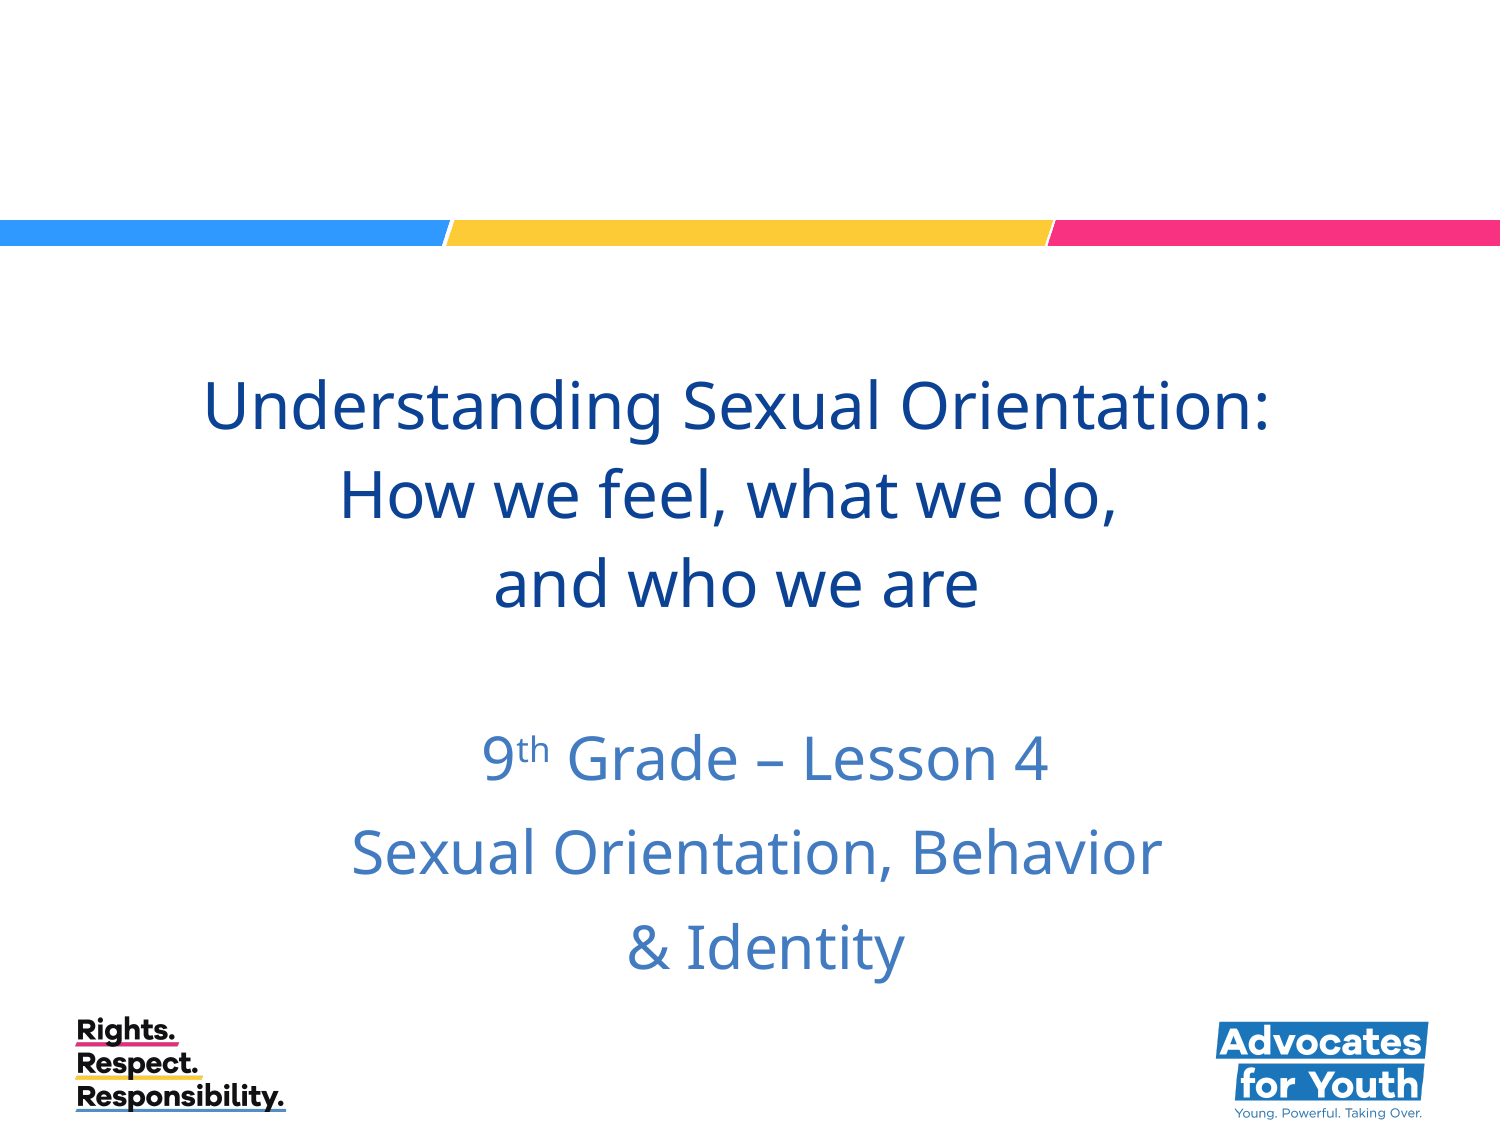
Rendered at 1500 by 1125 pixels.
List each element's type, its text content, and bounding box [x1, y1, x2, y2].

title Understanding Sexual Orientation: How we feel, what we do, and who we are [39, 349, 1435, 637]
subtitle 9th Grade – Lesson 4 Sexual Orientation, Behavior & Identity [240, 707, 1291, 996]
picture [0, 207, 1500, 258]
